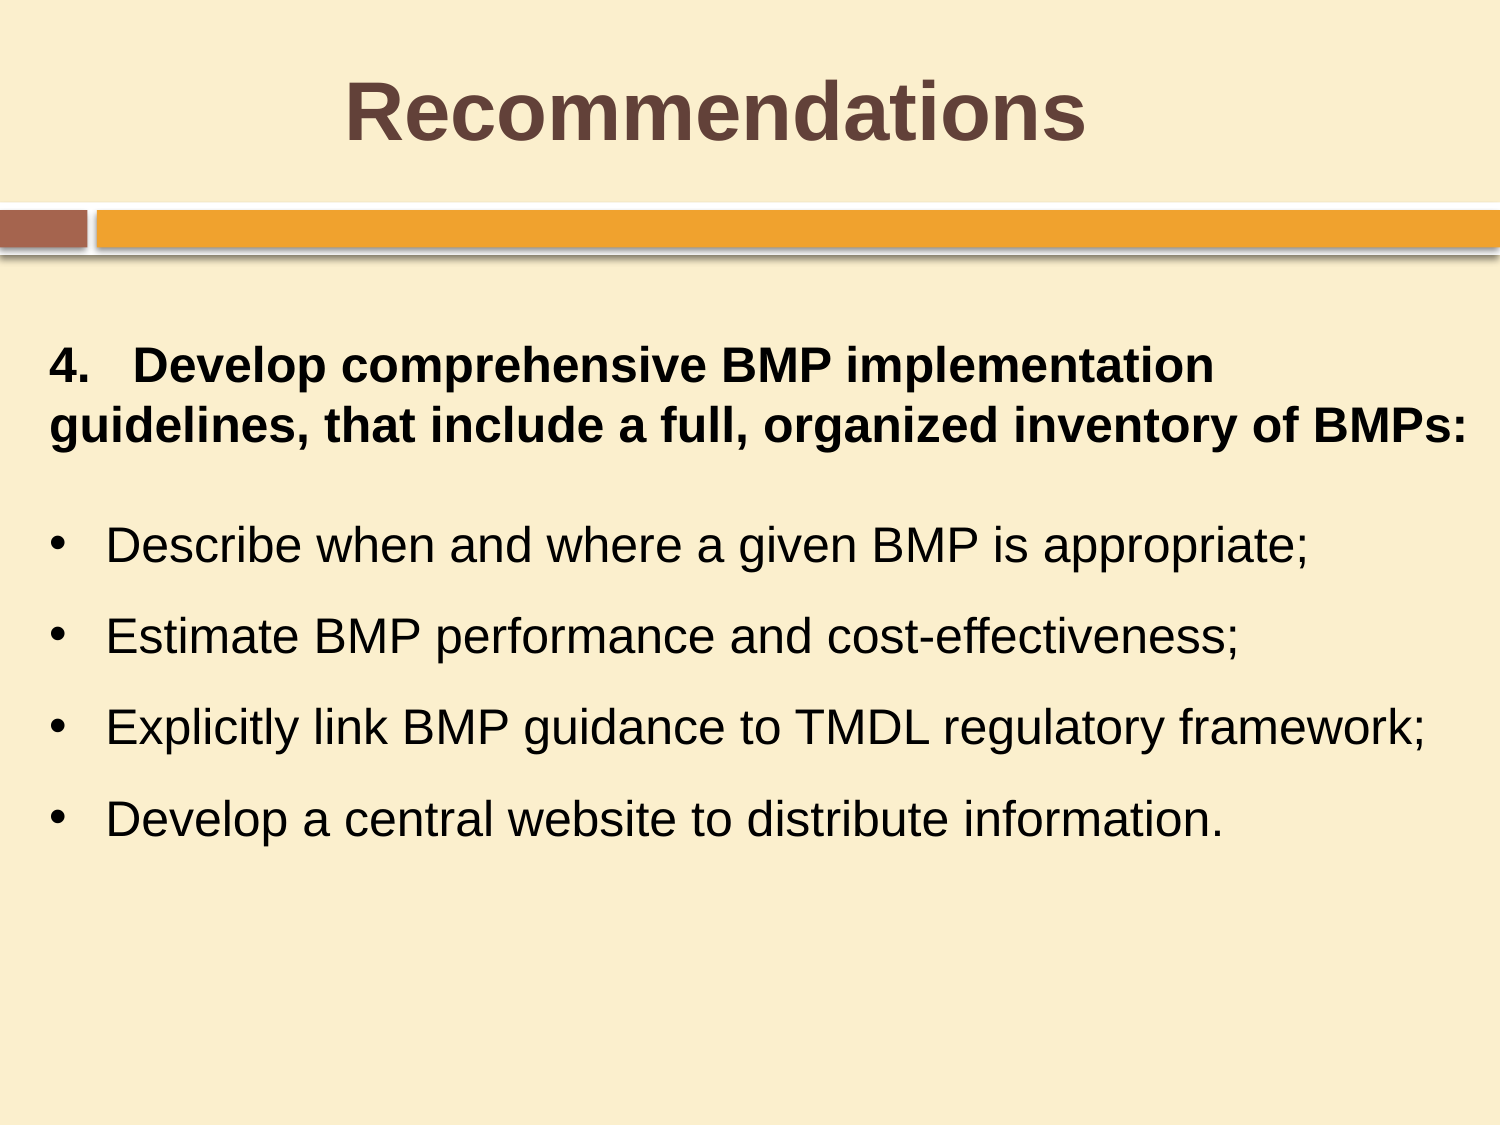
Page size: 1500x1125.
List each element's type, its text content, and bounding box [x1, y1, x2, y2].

text_box Recommendations [329, 50, 1127, 165]
text_box 4. Develop comprehensive BMP implementation guidelines, that include a full, organized inventory of BMPs: Describe when and where a given BMP is appropriate; Estimate BMP performance and cost-effectiveness; Explicitly link BMP guidance to TMDL regulatory framework; Develop a central website to distribute information. [34, 324, 1500, 854]
